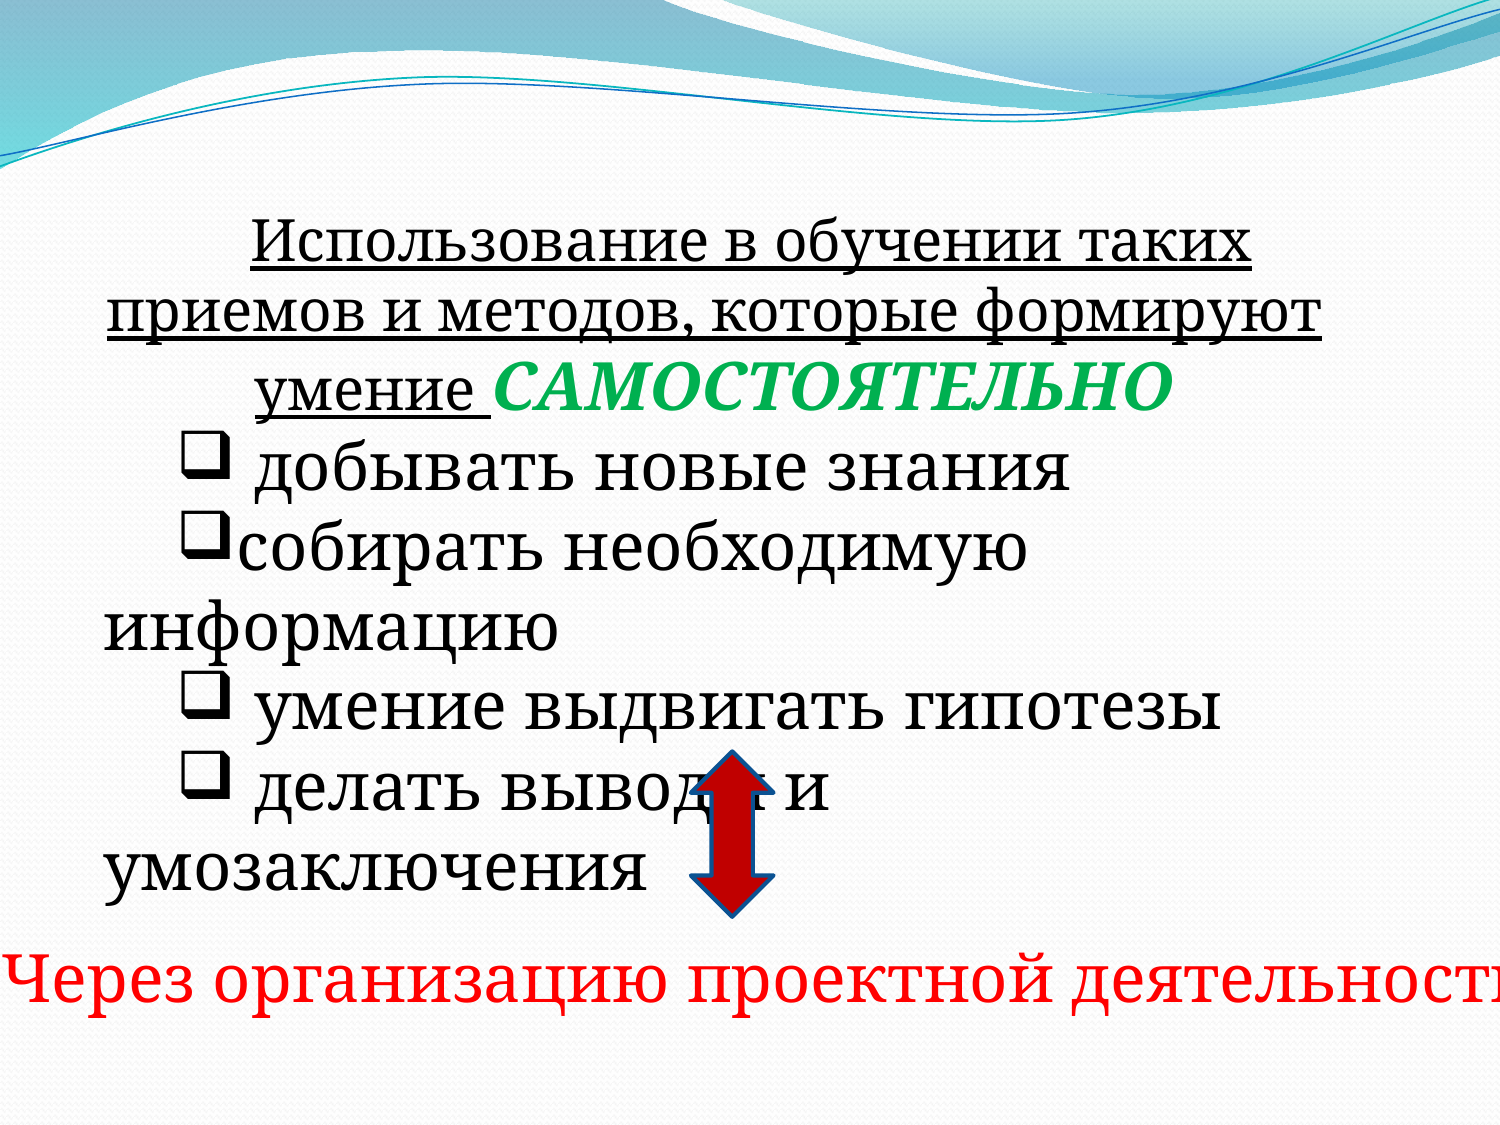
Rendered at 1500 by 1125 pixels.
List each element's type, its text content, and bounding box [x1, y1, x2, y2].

text_box Использование в обучении таких приемов и методов, которые формируют умение САМОСТОЯТЕЛЬНО добывать новые знания собирать необходимую информацию умение выдвигать гипотезы делать выводы и умозаключения [88, 196, 1341, 911]
text_box Через организацию проектной деятельности [0, 928, 1500, 1024]
text_box [688, 749, 776, 919]
